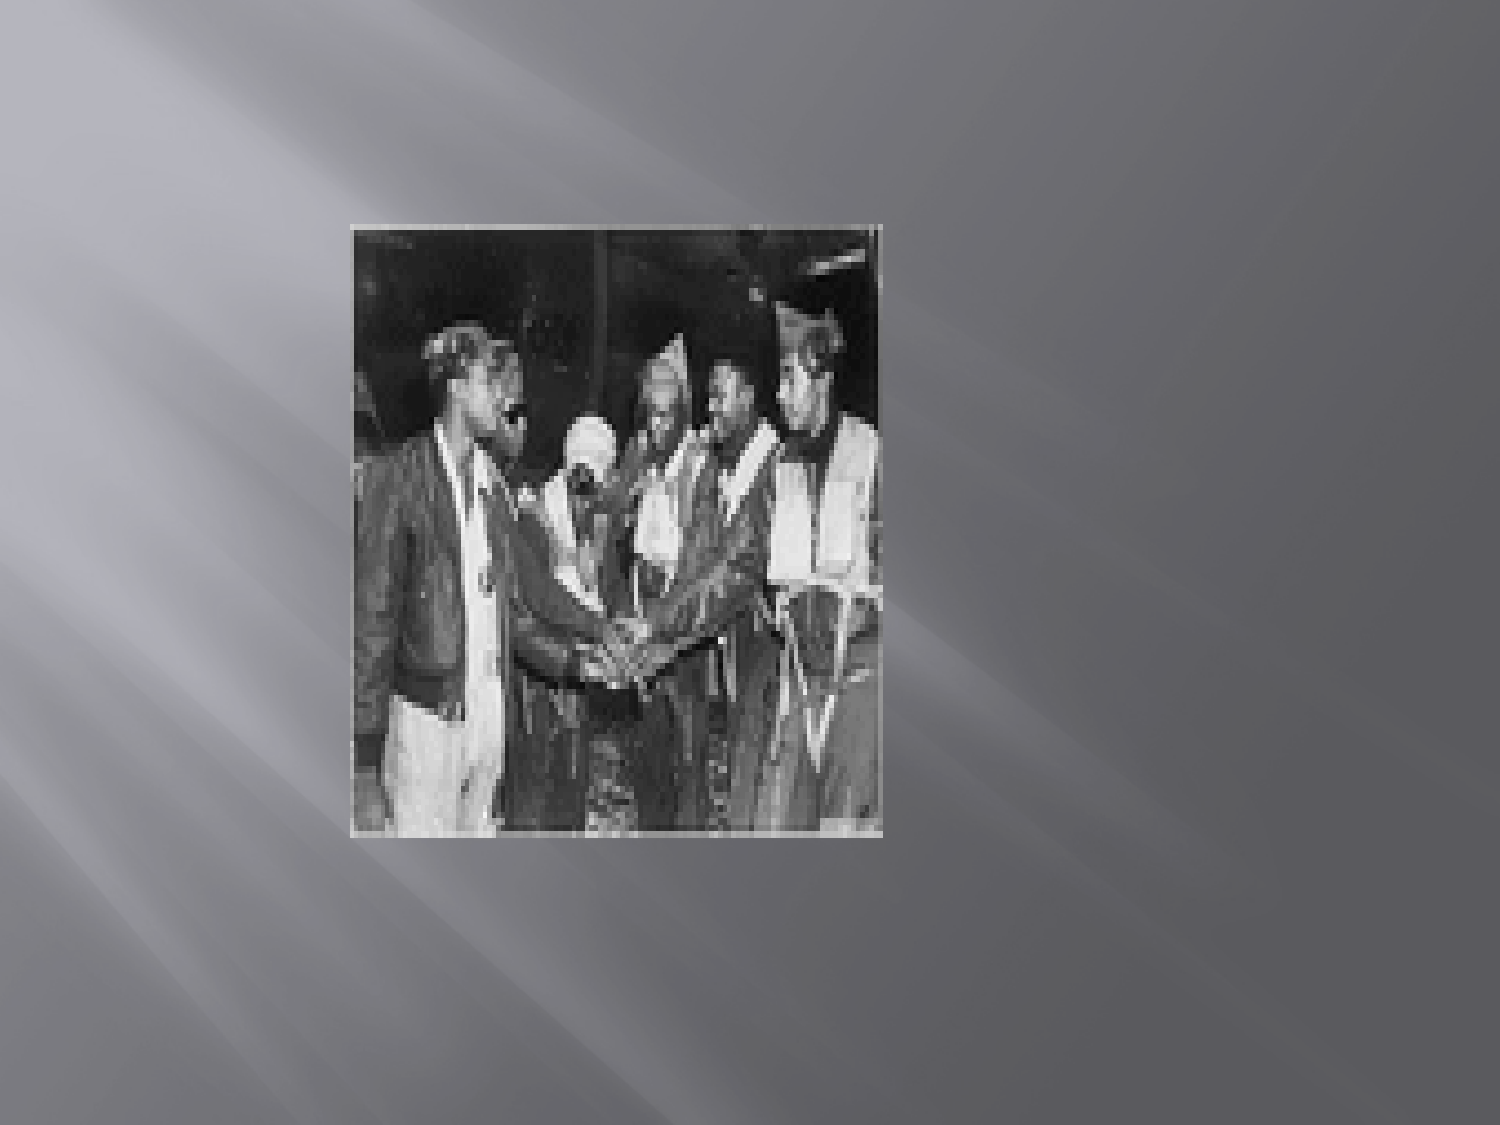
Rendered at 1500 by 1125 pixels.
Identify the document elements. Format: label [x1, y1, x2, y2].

picture [349, 224, 883, 838]
